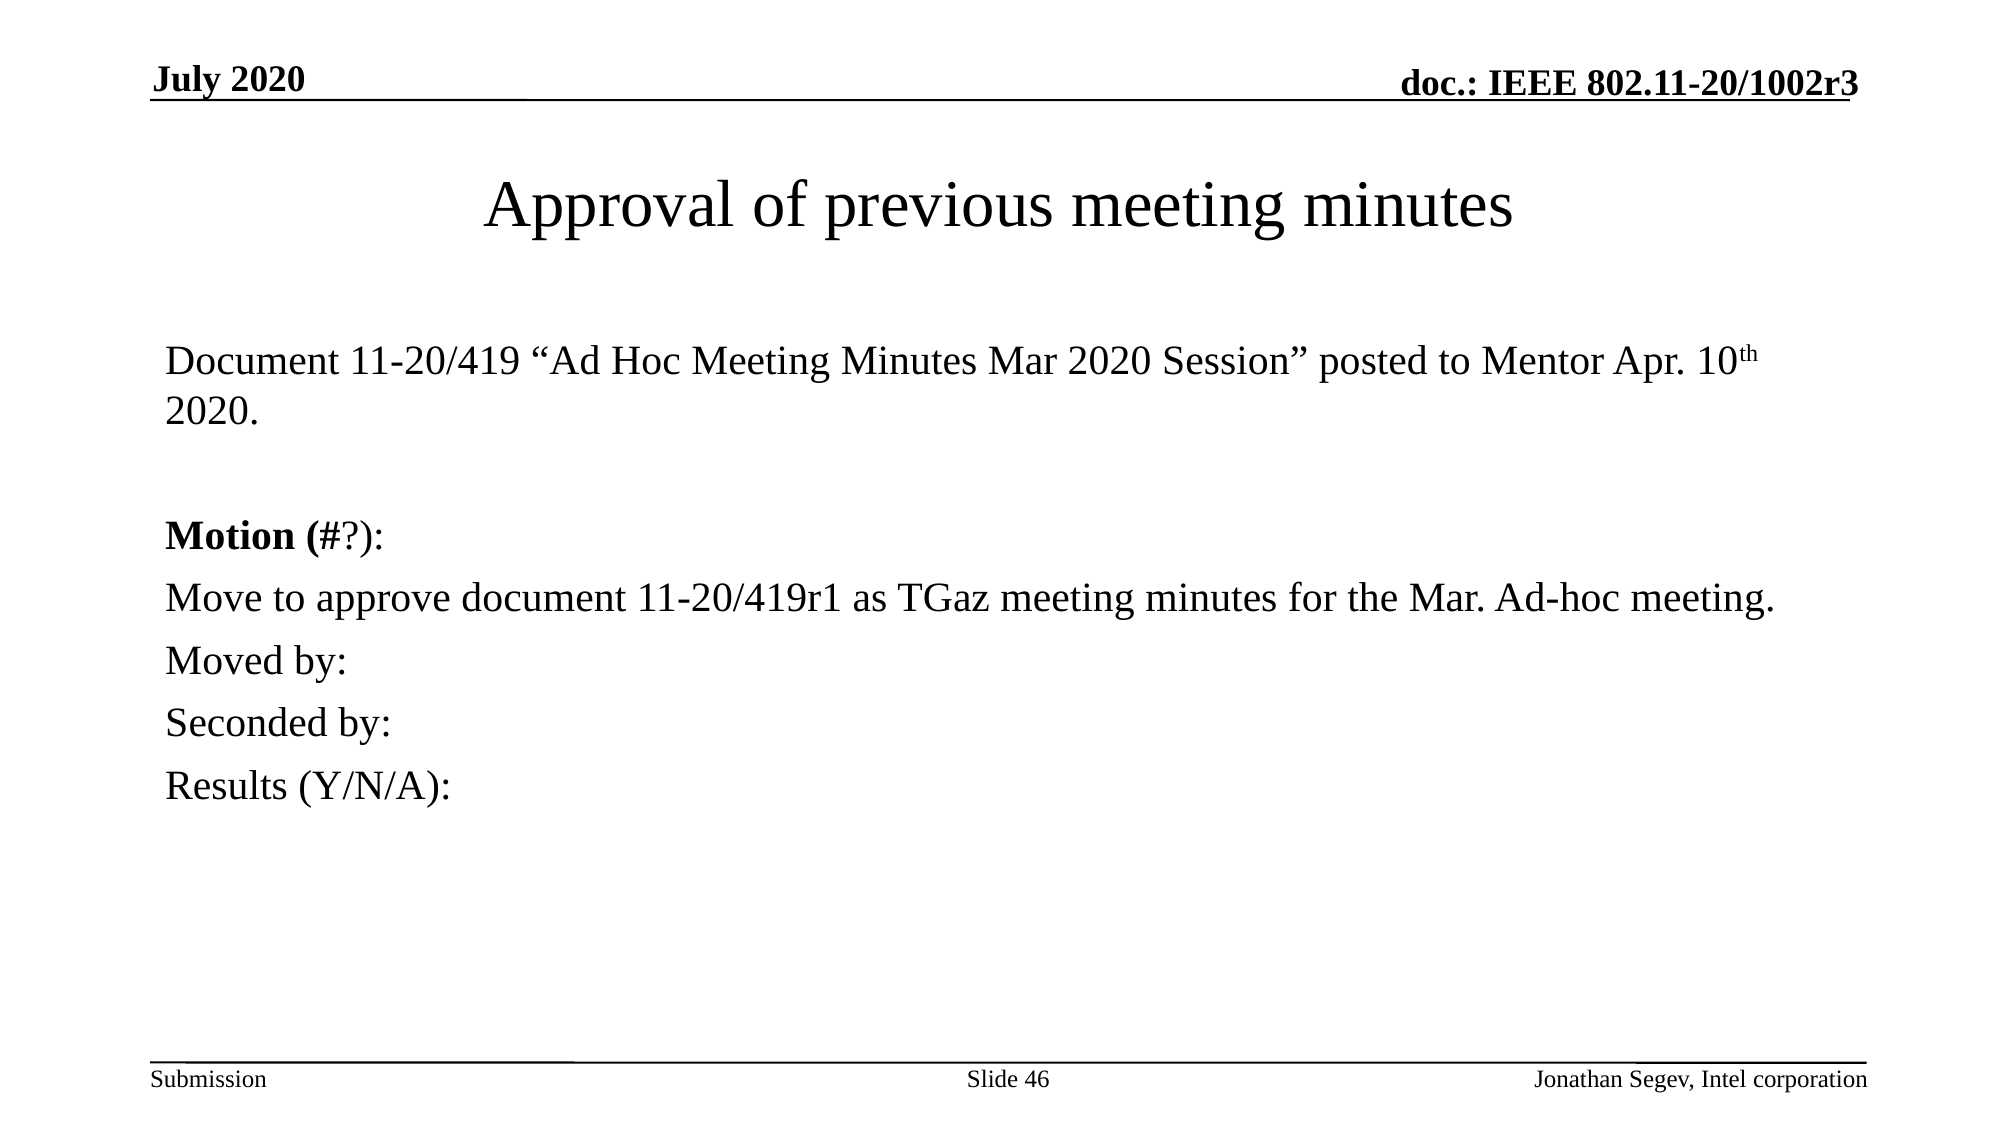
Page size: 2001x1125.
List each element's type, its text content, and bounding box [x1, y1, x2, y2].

title Approval of previous meeting minutes [149, 112, 1850, 288]
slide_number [152, 54, 563, 100]
slide_number Slide 46 [950, 1061, 1067, 1123]
list Document 11-20/419 “Ad Hoc Meeting Minutes Mar 2020 Session” posted to Mentor Apr. 10th 2020. Motion (#?): Move to approve document 11-20/419r1 as TGaz meeting minutes for the Mar. Ad-hoc meeting. Moved by: Seconded by: Results (Y/N/A): [149, 324, 1850, 1000]
footer Jonathan Segev, Intel corporation [1171, 1061, 1869, 1093]
